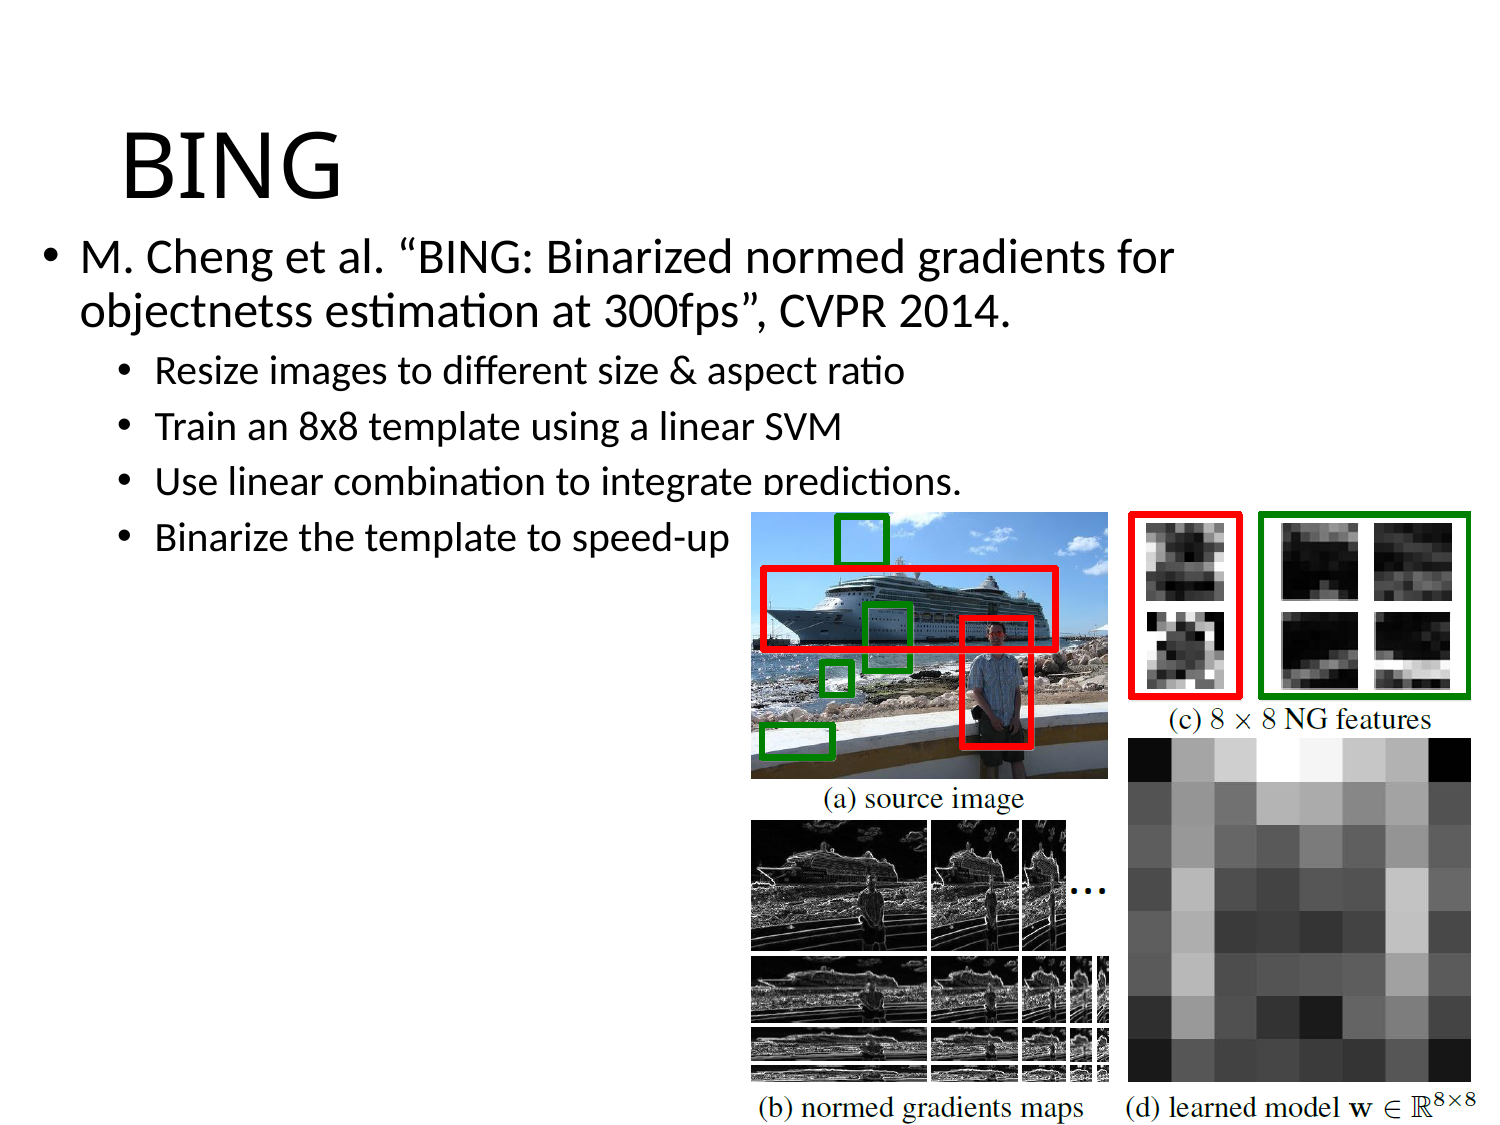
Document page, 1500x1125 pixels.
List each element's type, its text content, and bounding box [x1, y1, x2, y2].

title BING [103, 59, 1397, 278]
list M. Cheng et al. “BING: Binarized normed gradients for objectnetss estimation at 300fps”, CVPR 2014. Resize images to different size & aspect ratio Train an 8x8 template using a linear SVM Use linear combination to integrate predictions. Binarize the template to speed-up [27, 222, 1321, 1014]
picture [736, 495, 1500, 1125]
